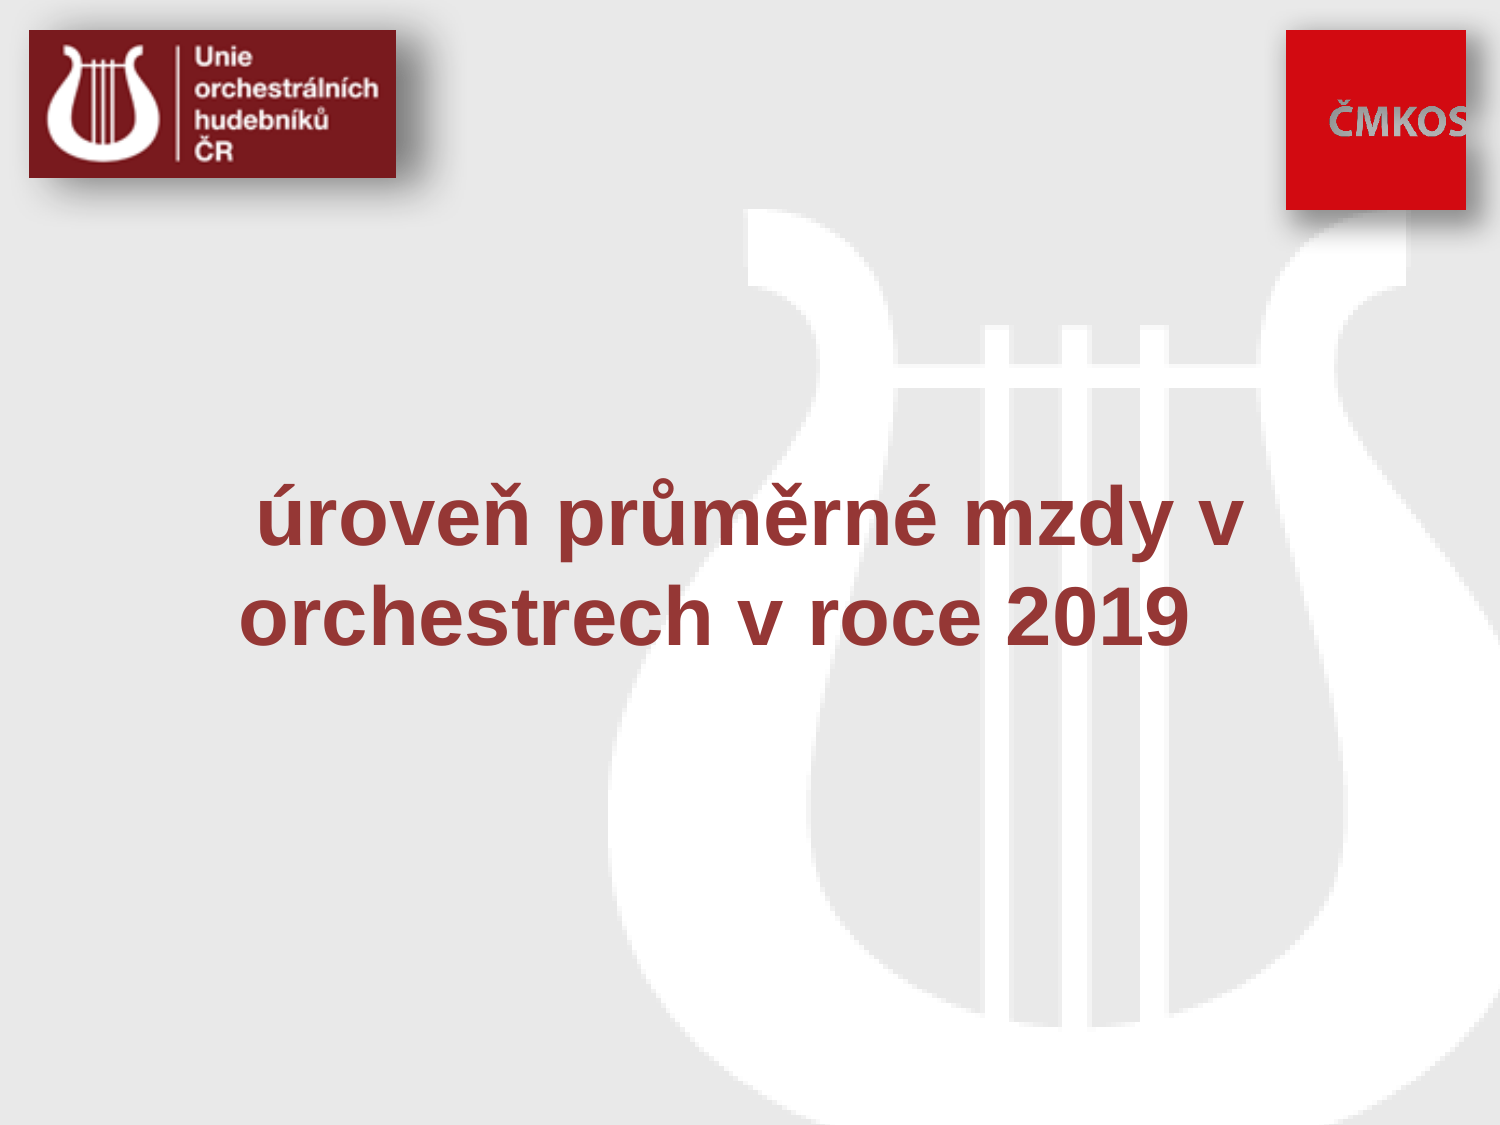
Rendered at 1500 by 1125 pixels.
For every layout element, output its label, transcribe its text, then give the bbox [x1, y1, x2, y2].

title úroveň průměrné mzdy v orchestrech v roce 2019 [100, 413, 602, 712]
picture [607, 30, 1500, 1125]
picture [29, 30, 396, 178]
